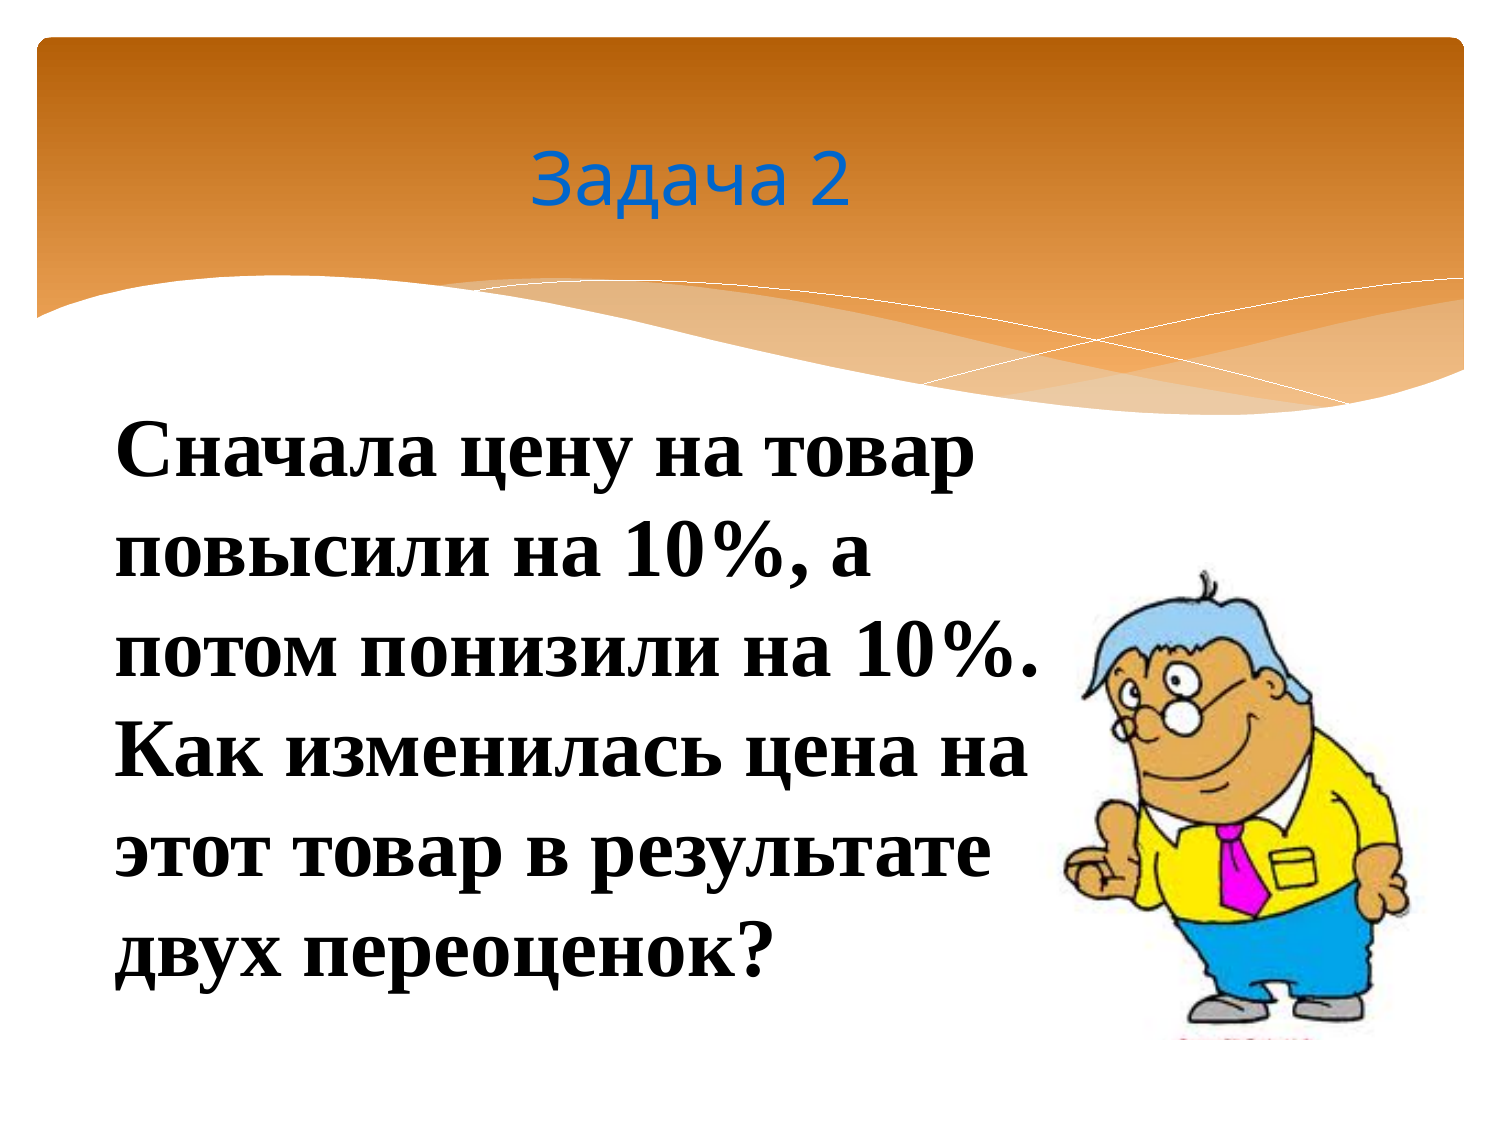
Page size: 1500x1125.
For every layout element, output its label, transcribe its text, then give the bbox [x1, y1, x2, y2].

text_box Задача 2 [360, 125, 1024, 227]
picture [1005, 562, 1500, 1040]
text_box Сначала цену на товар повысили на 10%, а потом понизили на 10%. Как изменилась цена на этот товар в результате двух переоценок? [99, 385, 1117, 1000]
